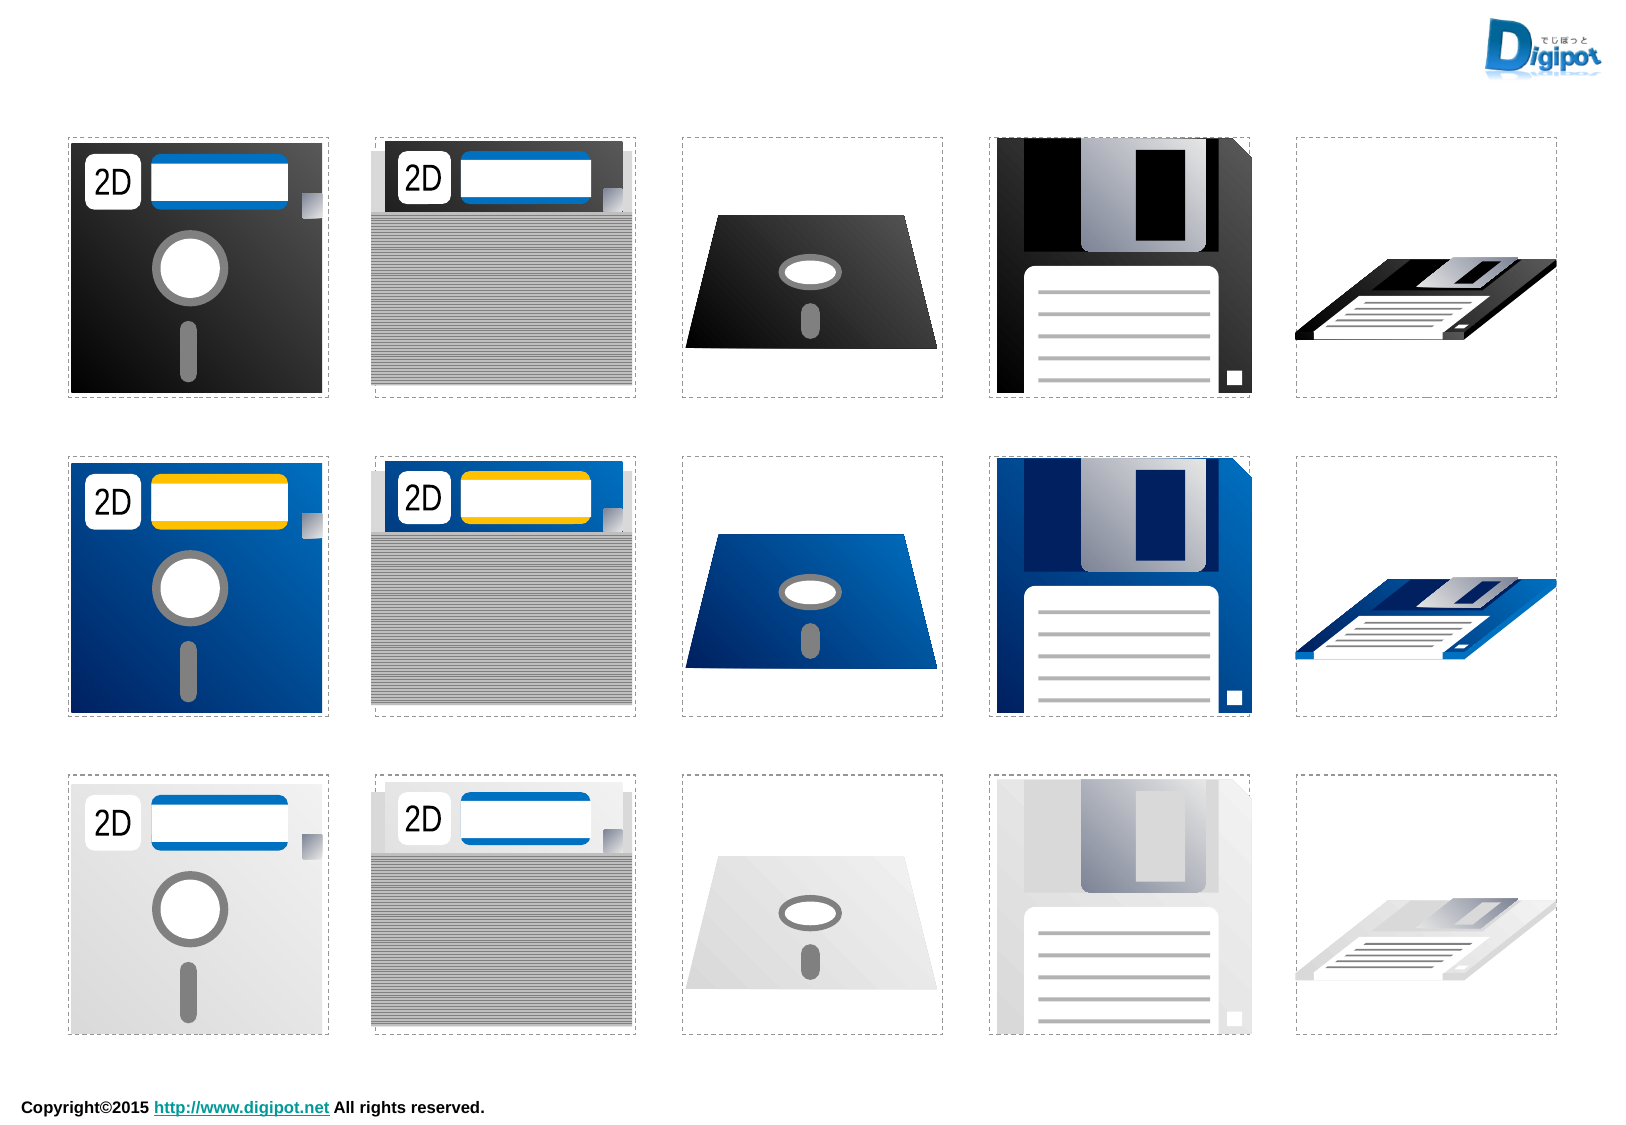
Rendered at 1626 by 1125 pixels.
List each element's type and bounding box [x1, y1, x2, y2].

text_box [685, 855, 938, 990]
picture [1485, 18, 1602, 82]
text_box [370, 141, 633, 386]
text_box [370, 461, 633, 706]
text_box [71, 143, 323, 394]
text_box [996, 138, 1252, 394]
text_box [1295, 577, 1557, 660]
text_box [71, 463, 323, 714]
text_box [685, 214, 938, 349]
text_box [370, 782, 633, 1027]
text_box [685, 534, 938, 669]
text_box [996, 779, 1252, 1035]
text_box [1295, 257, 1557, 340]
text_box [996, 458, 1252, 714]
text_box [71, 784, 323, 1035]
text_box [1295, 898, 1557, 981]
